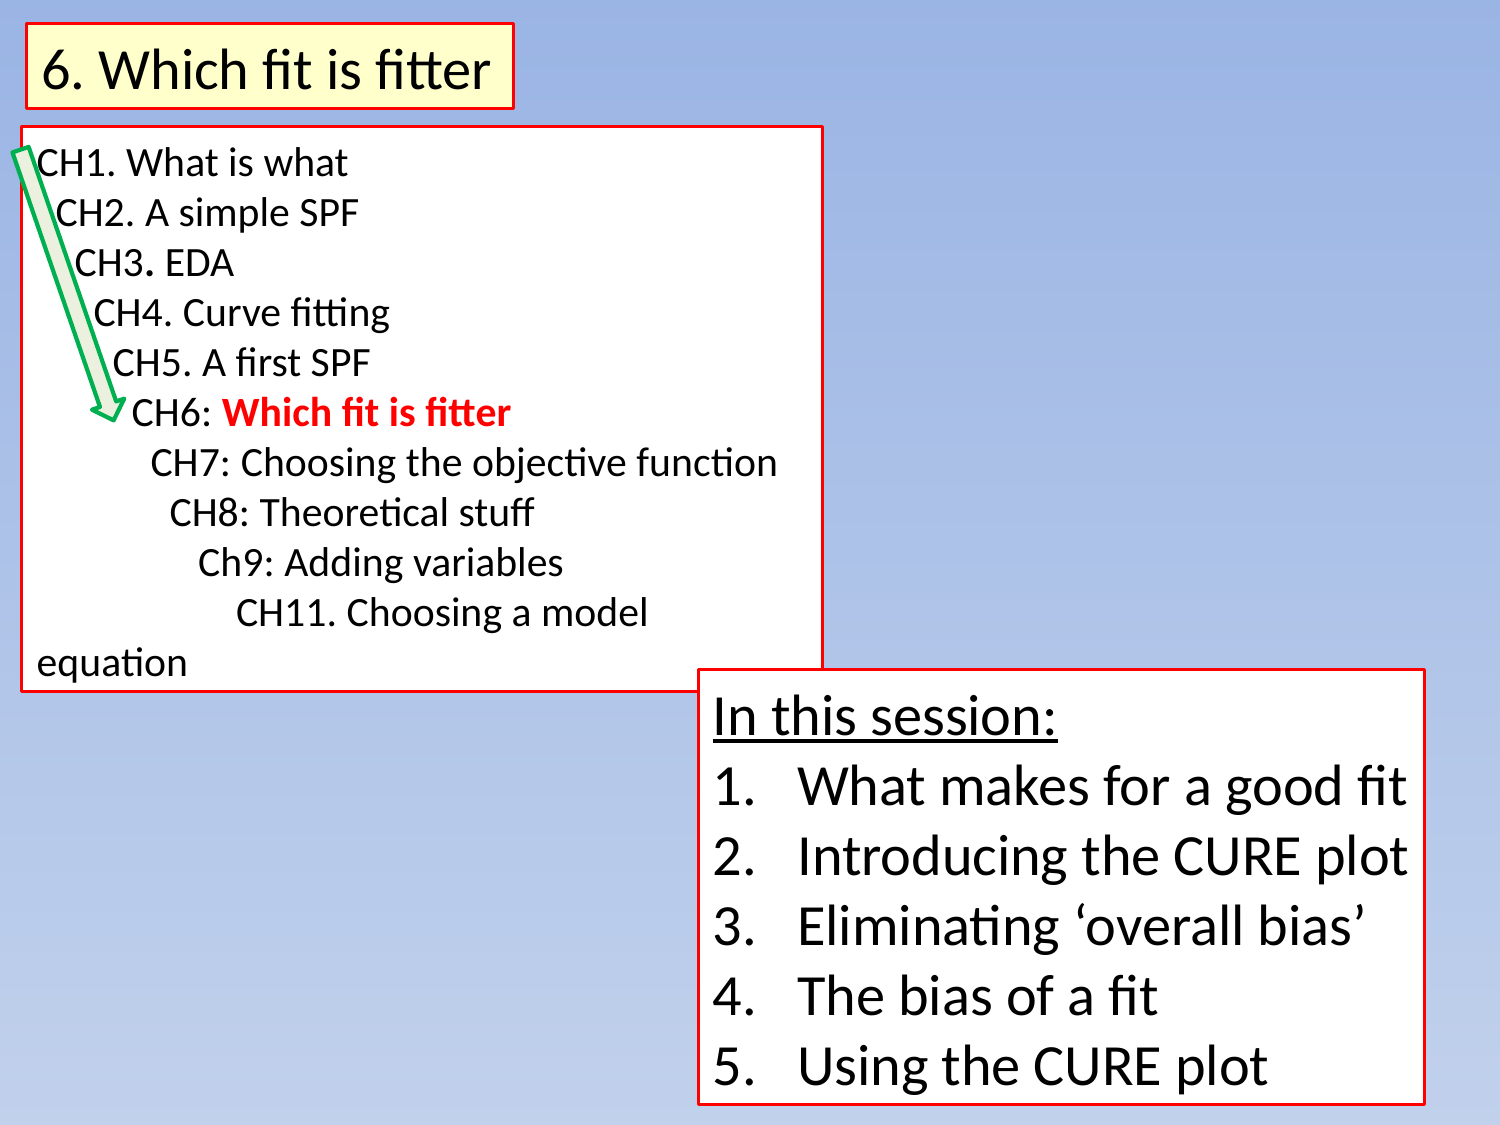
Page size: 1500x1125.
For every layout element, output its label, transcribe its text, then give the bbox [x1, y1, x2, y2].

text_box CH1. What is what CH2. A simple SPF CH3. EDA CH4. Curve fitting CH5. A first SPF CH6: Which fit is fitter CH7: Choosing the objective function CH8: Theoretical stuff Ch9: Adding variables CH11. Choosing a model equation [21, 126, 823, 692]
text_box In this session: What makes for a good fit Introducing the CURE plot Eliminating ‘overall bias’ The bias of a fit Using the CURE plot [698, 669, 1425, 1105]
text_box 6. Which fit is fitter [26, 23, 514, 109]
text_box [10, 144, 127, 423]
